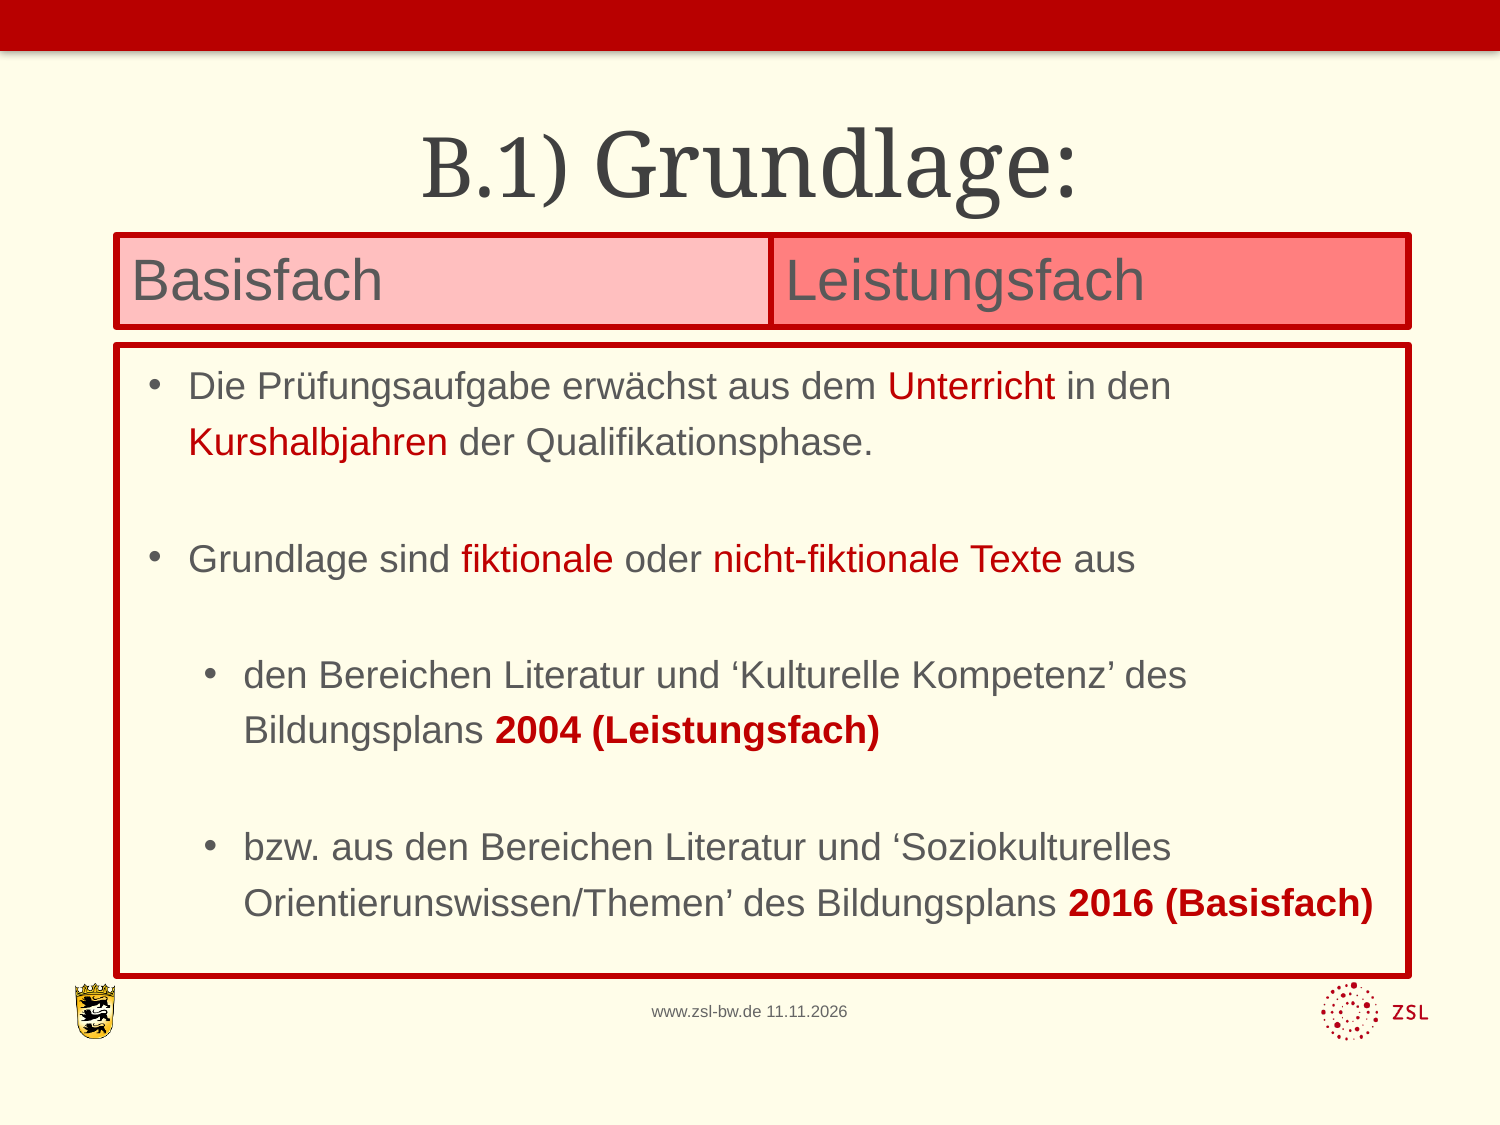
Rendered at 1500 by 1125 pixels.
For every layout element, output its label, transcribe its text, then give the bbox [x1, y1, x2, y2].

picture [1320, 981, 1429, 1041]
title B.1) Grundlage: [75, 78, 1425, 254]
text_box Leistungsfach [770, 234, 1409, 328]
text_box Die Prüfungsaufgabe erwächst aus dem Unterricht in den Kurshalbjahren der Qualifikationsphase. Grundlage sind fiktionale oder nicht-fiktionale Texte aus den Bereichen Literatur und ‘Kulturelle Kompetenz’ des Bildungsplans 2004 (Leistungsfach) bzw. aus den Bereichen Literatur und ‘Soziokulturelles Orientierunswissen/Themen’ des Bildungsplans 2016 (Basisfach) [116, 344, 1409, 976]
text_box Basisfach [116, 234, 770, 328]
picture [73, 981, 117, 1041]
